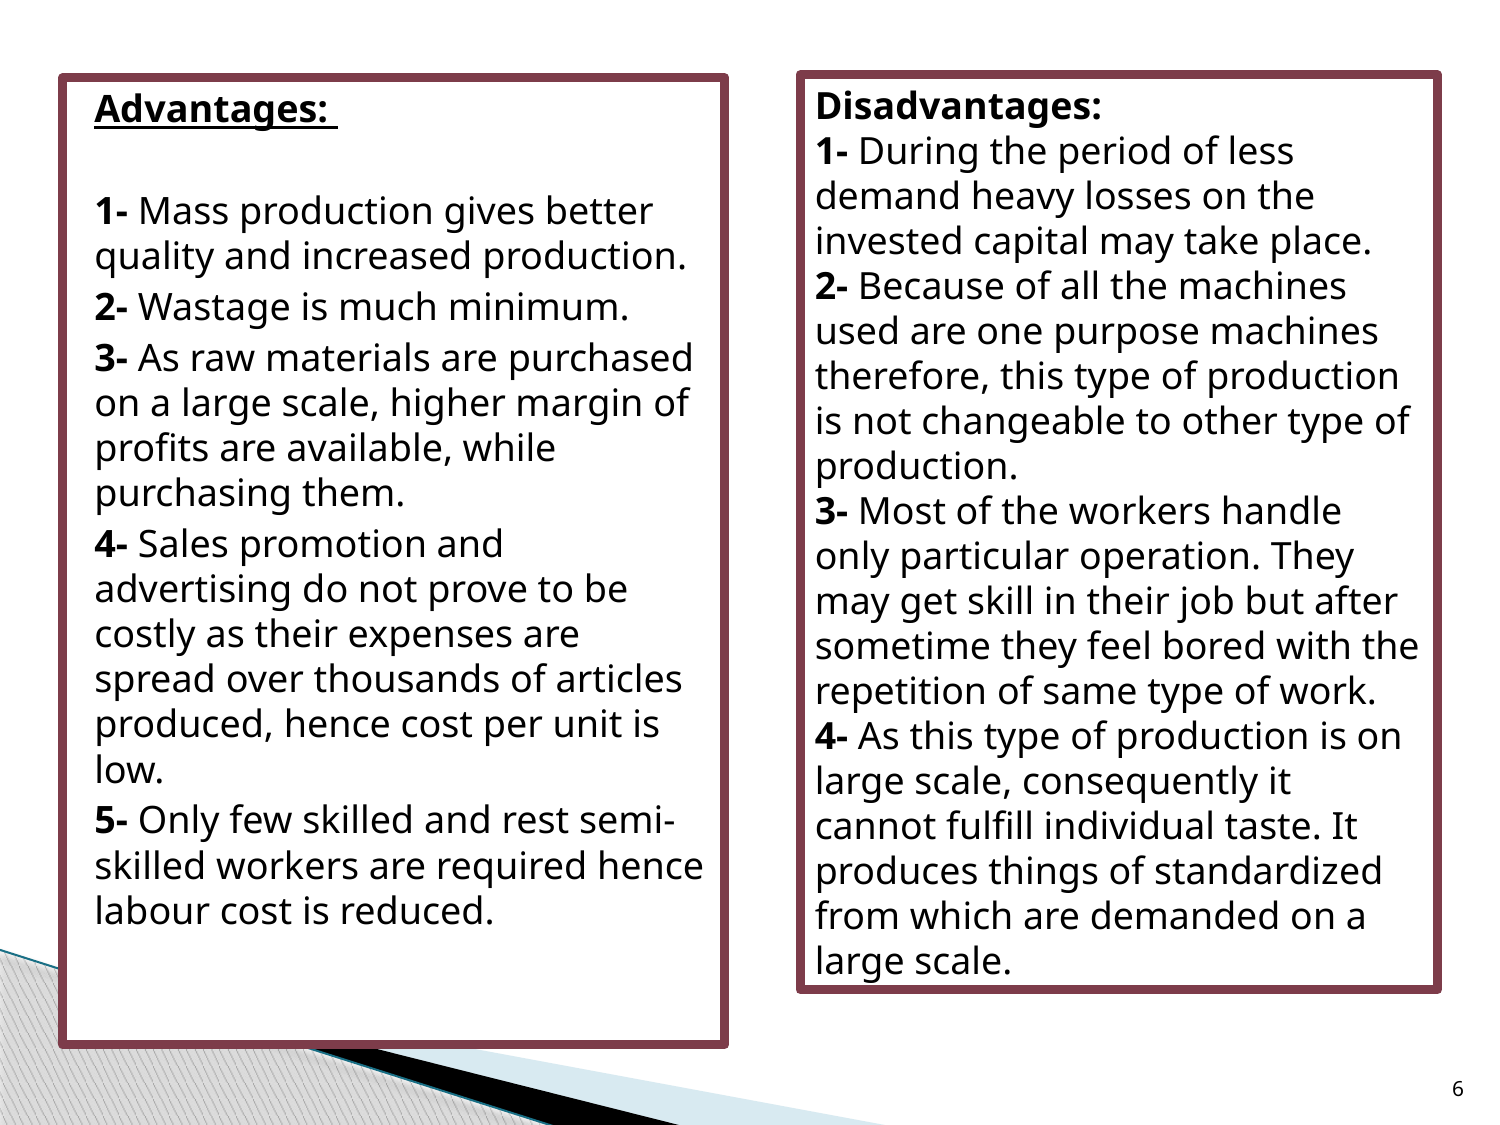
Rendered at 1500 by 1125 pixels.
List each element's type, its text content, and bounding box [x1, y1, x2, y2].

text_box Disadvantages: 1- During the period of less demand heavy losses on the invested capital may take place. 2- Because of all the machines used are one purpose machines therefore, this type of production is not changeable to other type of production. 3- Most of the workers handle only particular operation. They may get skill in their job but after sometime they feel bored with the repetition of same type of work. 4- As this type of production is on large scale, consequently it cannot fulfill individual taste. It produces things of standardized from which are demanded on a large scale. [796, 70, 1442, 994]
slide_number 6 [1418, 1051, 1479, 1112]
text_box [99, 234, 725, 977]
list Advantages: 1- Mass production gives better quality and increased production. 2- Wastage is much minimum. 3- As raw materials are purchased on a large scale, higher margin of profits are available, while purchasing them. 4- Sales promotion and advertising do not prove to be costly as their expenses are spread over thousands of articles produced, hence cost per unit is low. 5- Only few skilled and rest semi-skilled workers are required hence labour cost is reduced. [58, 73, 729, 1049]
